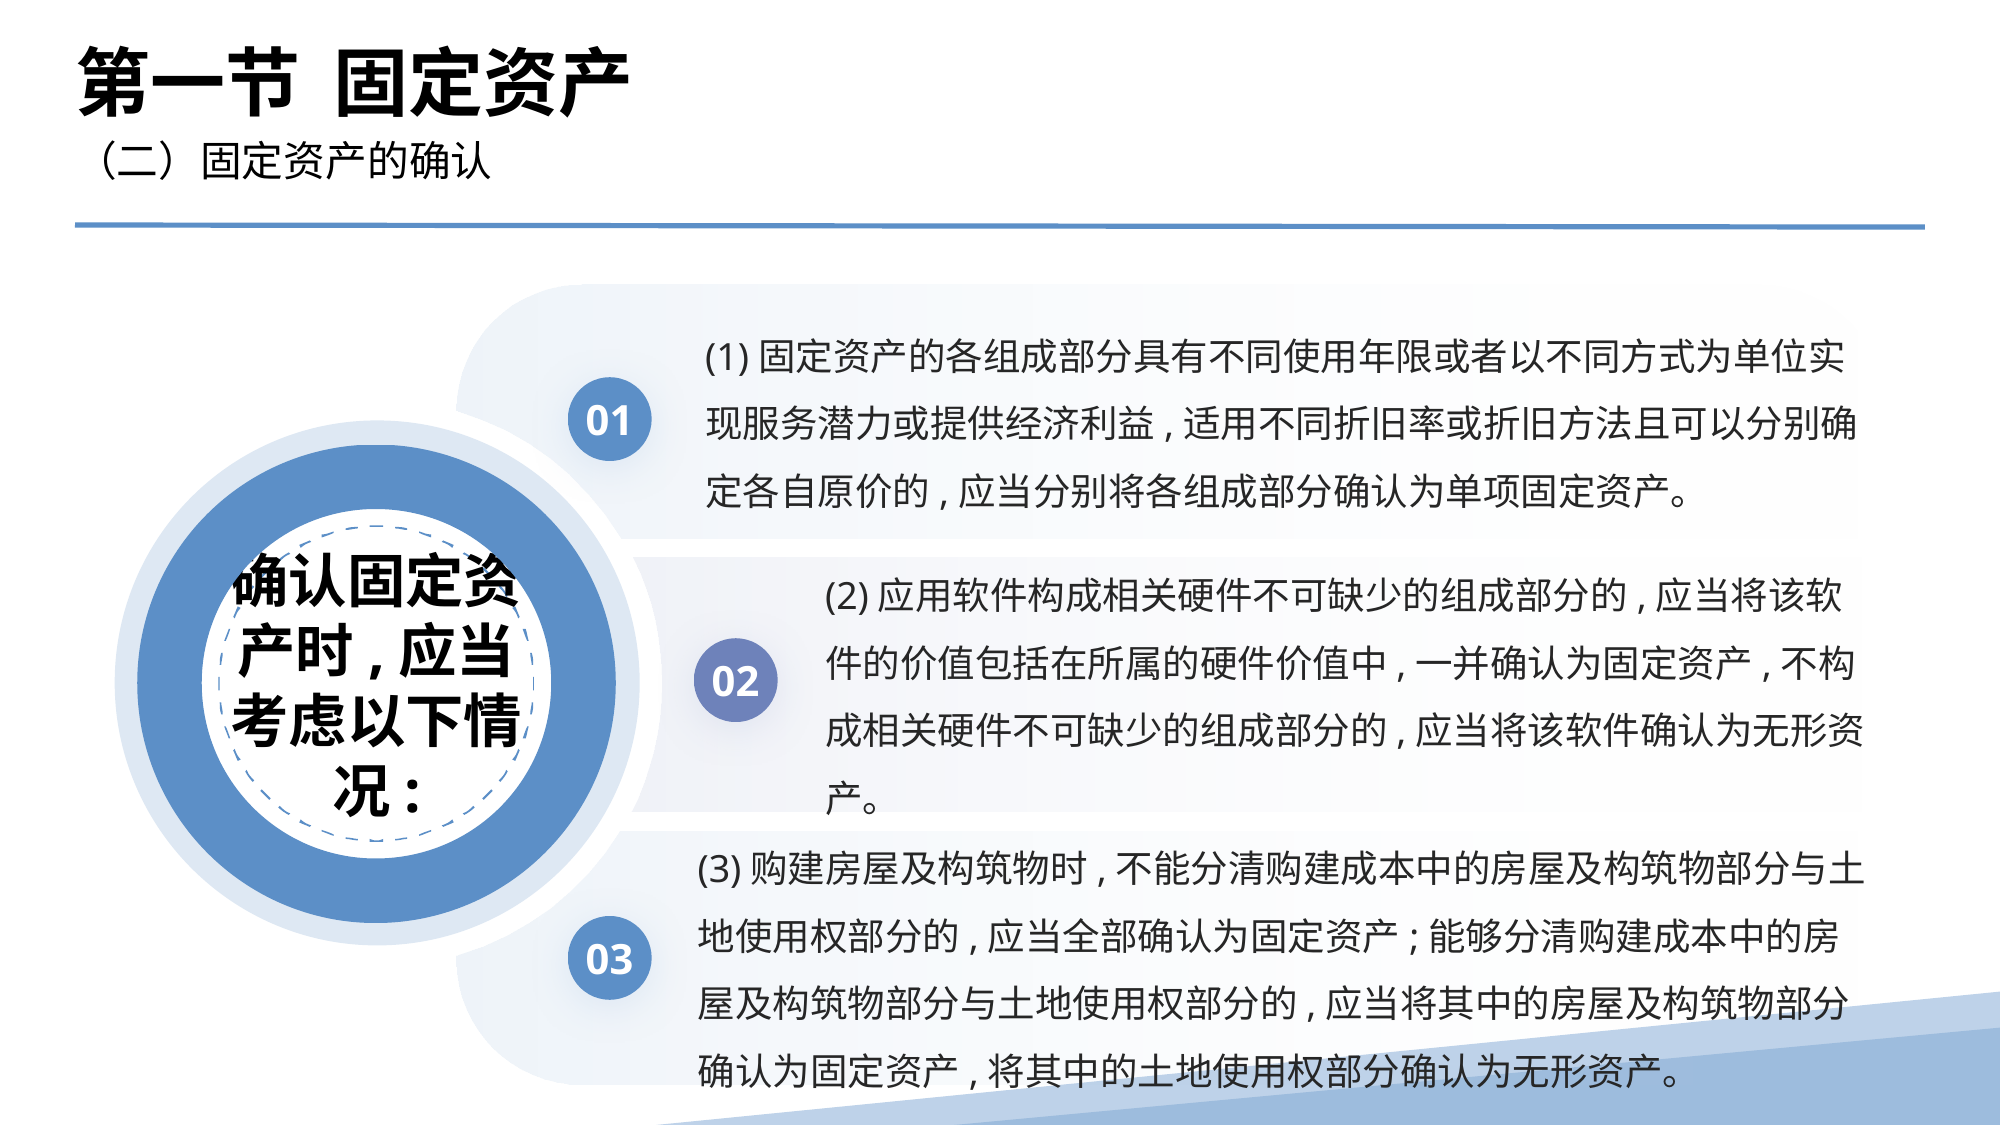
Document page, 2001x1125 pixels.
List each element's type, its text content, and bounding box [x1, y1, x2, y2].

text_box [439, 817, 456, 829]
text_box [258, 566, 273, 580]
text_box [136, 443, 617, 925]
text_box (3)购建房屋及构筑物时,不能分清购建成本中的房屋及构筑物部分与土地使用权部分的,应当全部确认为固定资产;能够分清购建成本中的房屋及构筑物部分与土地使用权部分的,应当将其中的房屋及构筑物部分确认为固定资产,将其中的土地使用权部分确认为无形资产。 [455, 830, 1887, 1086]
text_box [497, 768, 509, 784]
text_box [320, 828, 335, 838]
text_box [74, 224, 1925, 228]
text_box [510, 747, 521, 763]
text_box 02 [693, 638, 778, 723]
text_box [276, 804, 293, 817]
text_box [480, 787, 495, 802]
table_header 财务会计 [676, 628, 798, 748]
text_box （五）无偿调入的固定资产 [551, 368, 671, 486]
text_box (2)应用软件构成相关硬件不可缺少的组成部分的,应当将该软件的价值包括在所属的硬件价值中,一并确认为固定资产,不构成相关硬件不可缺少的组成部分的,应当将该软件确认为无形资产。 [629, 556, 1887, 813]
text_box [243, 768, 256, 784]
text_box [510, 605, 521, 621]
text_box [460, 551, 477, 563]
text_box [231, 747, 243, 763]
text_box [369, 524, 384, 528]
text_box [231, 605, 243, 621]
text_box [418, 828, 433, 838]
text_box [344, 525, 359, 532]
text_box 单位无偿调入的固定资产,其成本按照调出方账面价值加上相关税费、运输费等确定。无偿调入的固定资产,按照确定的固定资产成本,借记“固定资产”[不需安装]或“在建工程”科目[需安装],按照发生的相关税费、运输费等,贷记“零余额账户用款额度”“银行存款”等科目,按照其差额,贷记“无偿调拨净资产”科目。 【例14-4】 某事业单位接受无偿调入的专用设备2台,调出方调出设备的账面价值160 000元。发生运输费800元,以银行存款支付。财会部门根据有关凭证,应做账务处理如下: [551, 907, 671, 1025]
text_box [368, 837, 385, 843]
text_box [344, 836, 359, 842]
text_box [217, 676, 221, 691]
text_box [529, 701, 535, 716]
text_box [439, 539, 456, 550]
text_box (1)固定资产的各组成部分具有不同使用年限或者以不同方式为单位实现服务潜力或提供经济利益,适用不同折旧率或折旧方法且可以分别确定各自原价的,应当分别将各组成部分确认为单项固定资产。 [455, 283, 1887, 540]
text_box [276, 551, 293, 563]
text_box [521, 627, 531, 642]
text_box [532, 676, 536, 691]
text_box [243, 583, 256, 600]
text_box 第一节 固定资产 [75, 24, 1925, 124]
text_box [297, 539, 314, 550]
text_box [656, 991, 2000, 1125]
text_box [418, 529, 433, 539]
text_box 03 [567, 915, 652, 1000]
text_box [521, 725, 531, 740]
text_box [113, 419, 641, 947]
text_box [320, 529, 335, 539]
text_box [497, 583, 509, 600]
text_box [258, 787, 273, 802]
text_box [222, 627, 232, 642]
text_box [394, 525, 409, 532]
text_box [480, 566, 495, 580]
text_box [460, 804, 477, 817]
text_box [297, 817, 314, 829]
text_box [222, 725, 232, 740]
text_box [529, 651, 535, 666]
text_box 01 [567, 377, 652, 462]
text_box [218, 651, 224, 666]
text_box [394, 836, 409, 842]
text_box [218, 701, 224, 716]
text_box （二）固定资产的确认 [75, 124, 1925, 200]
